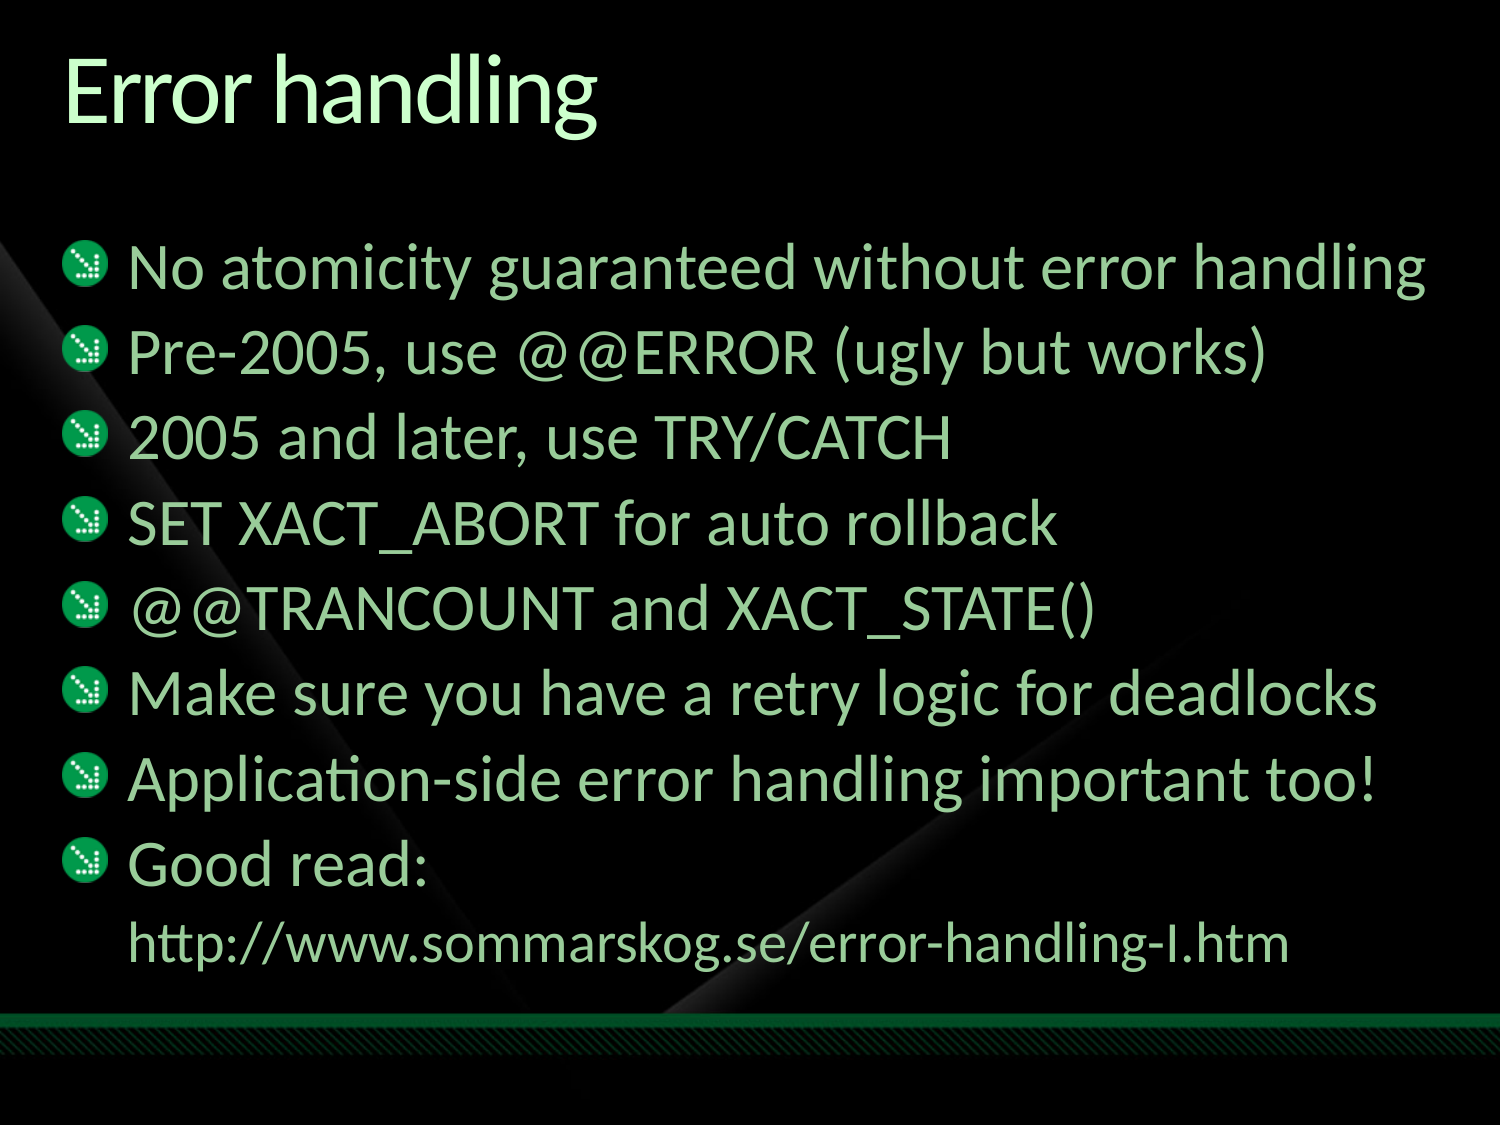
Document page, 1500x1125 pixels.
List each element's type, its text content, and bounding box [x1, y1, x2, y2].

title Error handling [62, 37, 1438, 147]
picture [0, 0, 1500, 1125]
list No atomicity guaranteed without error handling Pre-2005, use @@ERROR (ugly but works) 2005 and later, use TRY/CATCH SET XACT_ABORT for auto rollback @@TRANCOUNT and XACT_STATE() Make sure you have a retry logic for deadlocks Application-side error handling important too! Good read: http://www.sommarskog.se/error-handling-I.htm [62, 231, 1438, 980]
